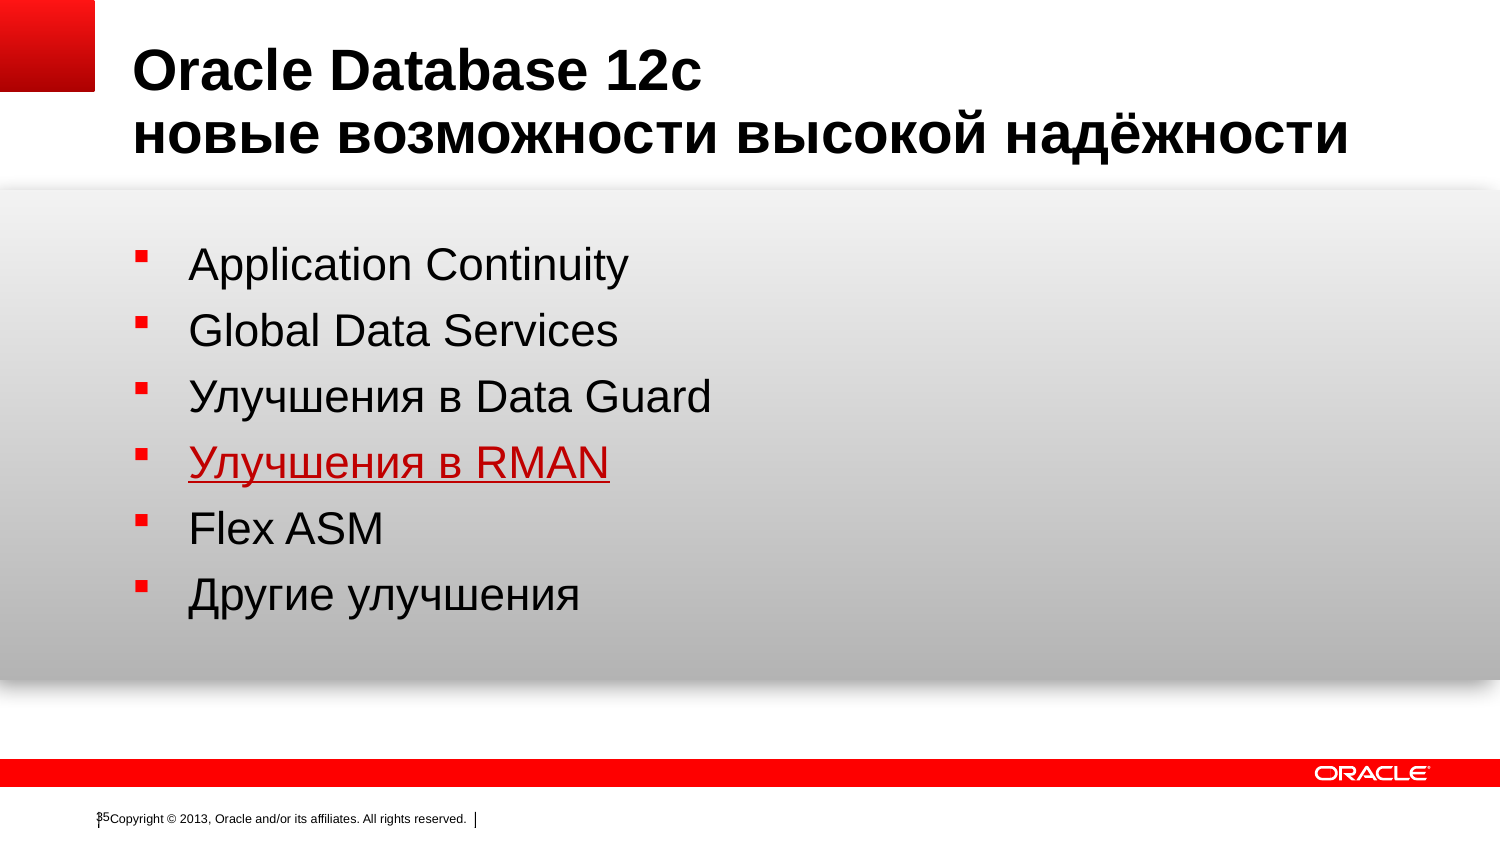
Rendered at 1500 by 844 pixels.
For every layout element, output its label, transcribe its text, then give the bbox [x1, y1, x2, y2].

title Oracle Database 12c новые возможности высокой надёжности [132, 40, 1461, 166]
list Application Continuity Global Data Services Улучшения в Data Guard Улучшения в RMAN Flex ASM Другие улучшения [132, 223, 1407, 688]
picture [0, 759, 1500, 787]
